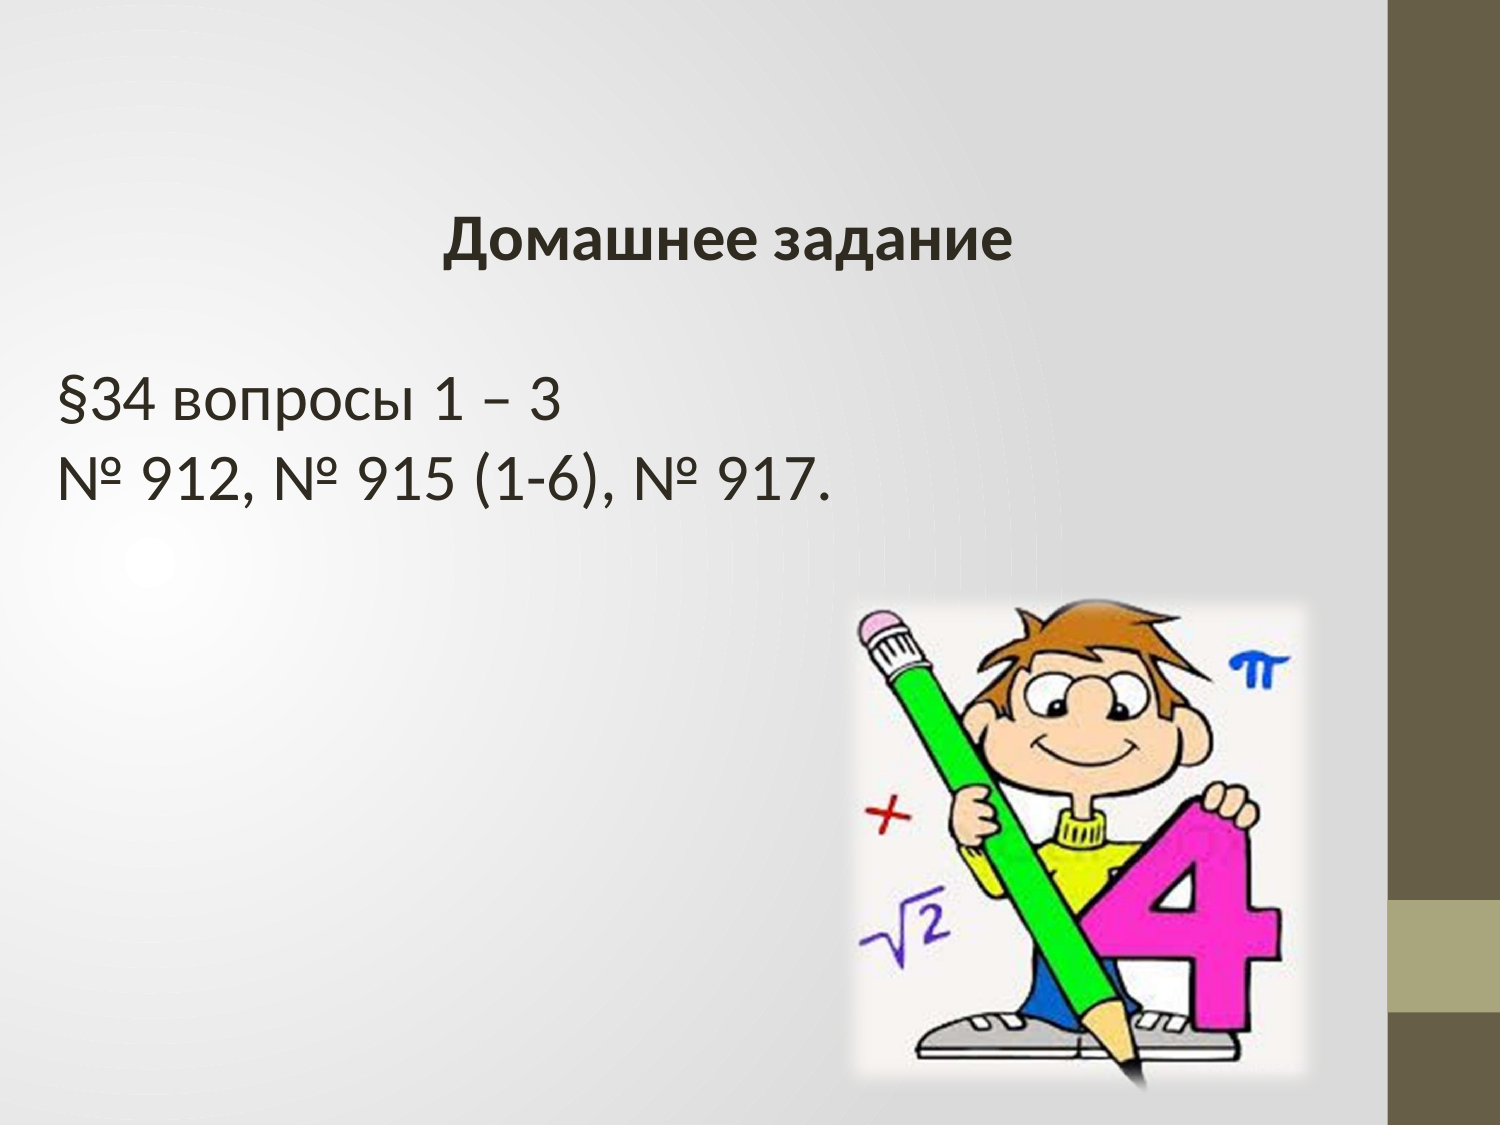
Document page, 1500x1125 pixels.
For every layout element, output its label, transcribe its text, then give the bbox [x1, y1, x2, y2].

text_box Домашнее задание §34 вопросы 1 – 3 № 912, № 915 (1-6), № 917. [41, 186, 1418, 521]
picture [834, 585, 1325, 1096]
